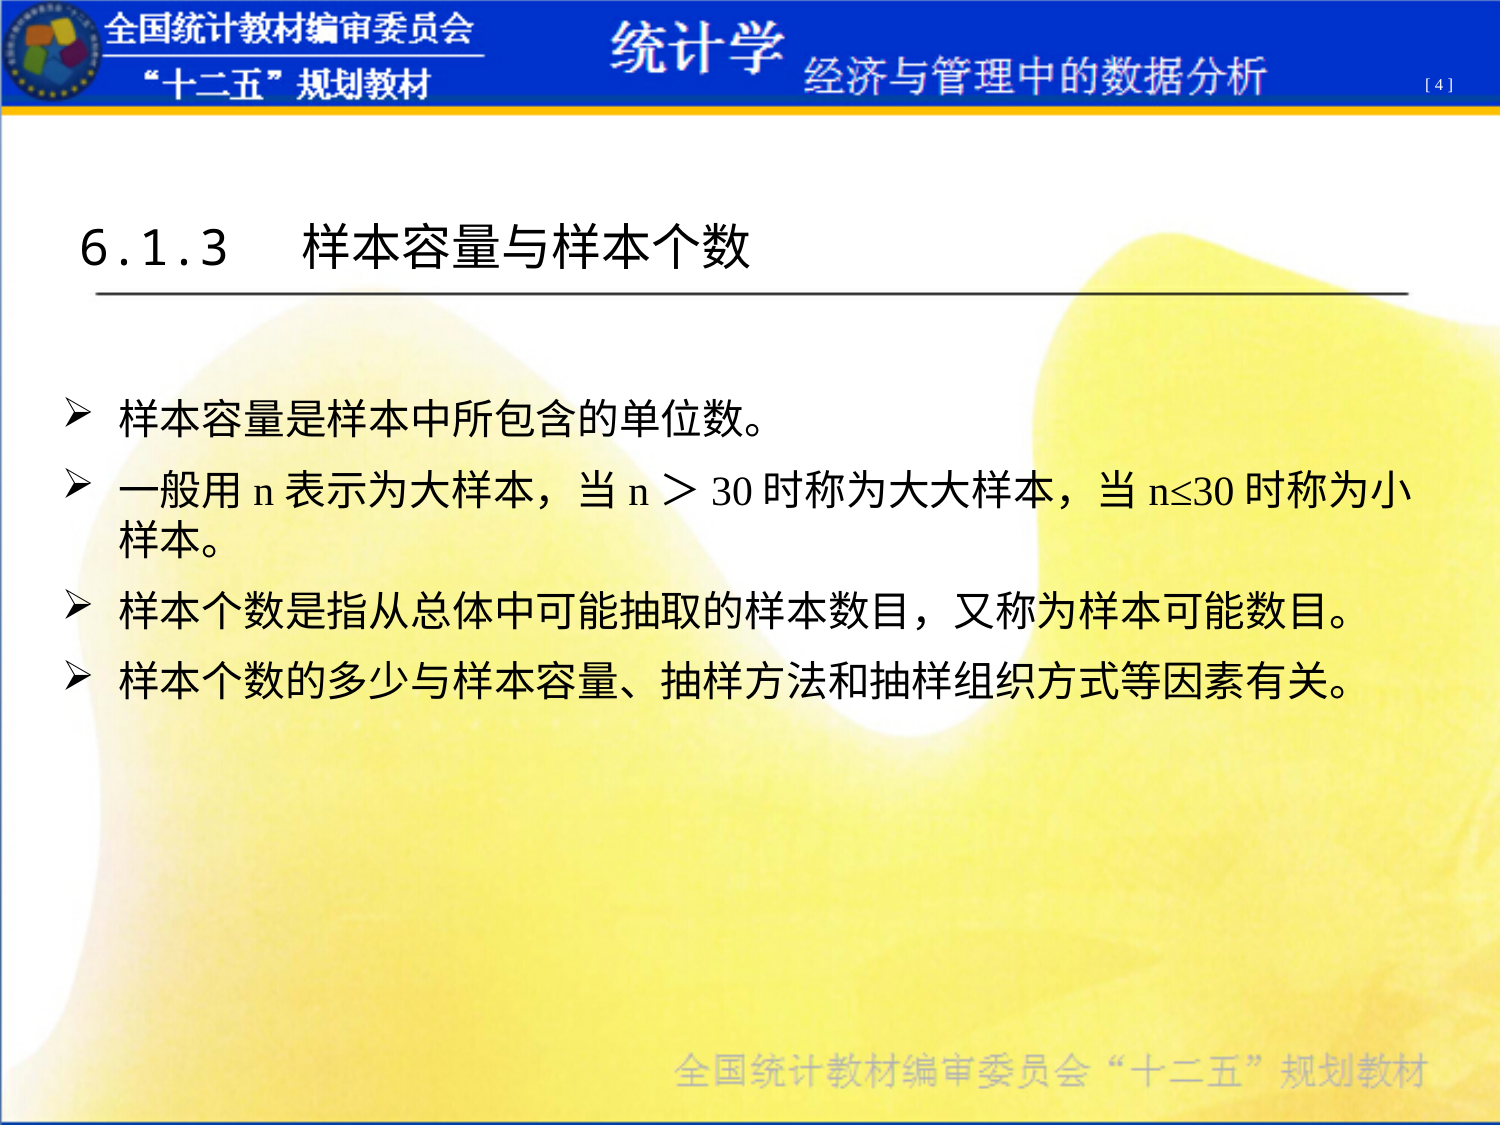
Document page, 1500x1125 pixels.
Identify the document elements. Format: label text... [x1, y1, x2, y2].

text_box [ 4 ] [1364, 66, 1468, 142]
text_box 6.1.3 样本容量与样本个数 [64, 208, 1447, 283]
picture [0, 0, 1500, 1125]
text_box 样本容量是样本中所包含的单位数。 一般用n表示为大样本，当n＞30时称为大大样本，当n≤30时称为小样本。 样本个数是指从总体中可能抽取的样本数目，又称为样本可能数目。 样本个数的多少与样本容量、抽样方法和抽样组织方式等因素有关。 [47, 385, 1465, 713]
